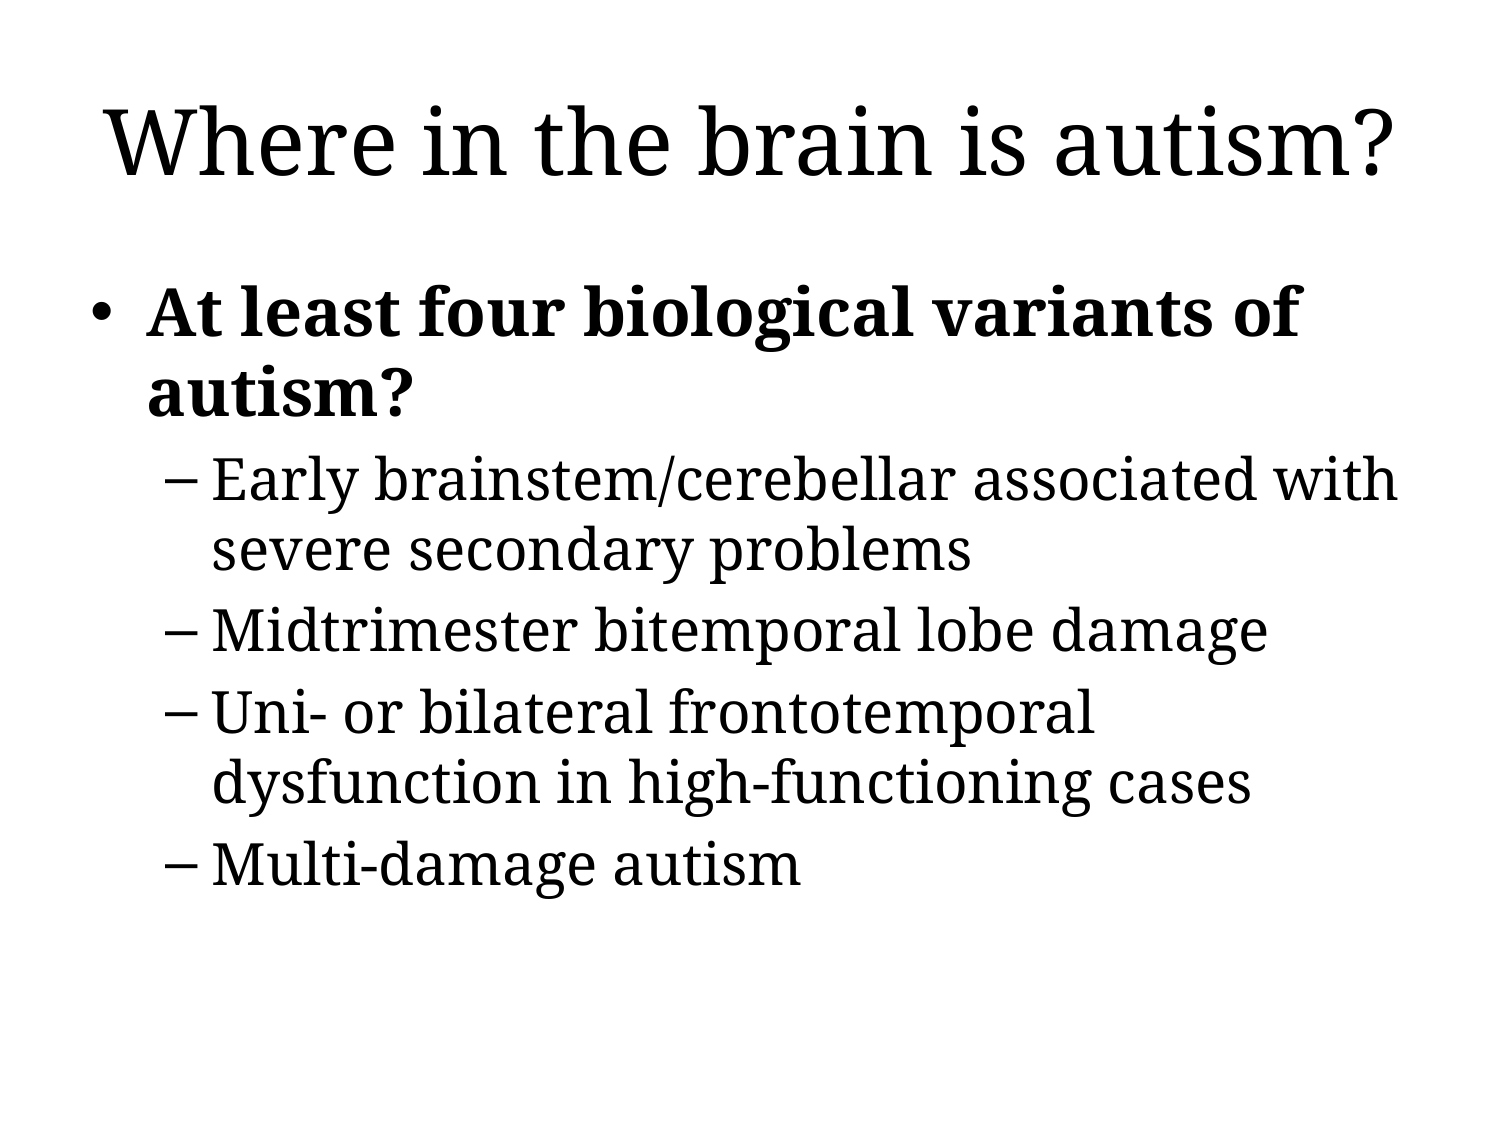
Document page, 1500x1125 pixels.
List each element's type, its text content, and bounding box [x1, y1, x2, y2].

list At least four biological variants of autism? Early brainstem/cerebellar associated with severe secondary problems Midtrimester bitemporal lobe damage Uni- or bilateral frontotemporal dysfunction in high-functioning cases Multi-damage autism [75, 262, 1425, 1005]
title Where in the brain is autism? [75, 45, 1425, 233]
